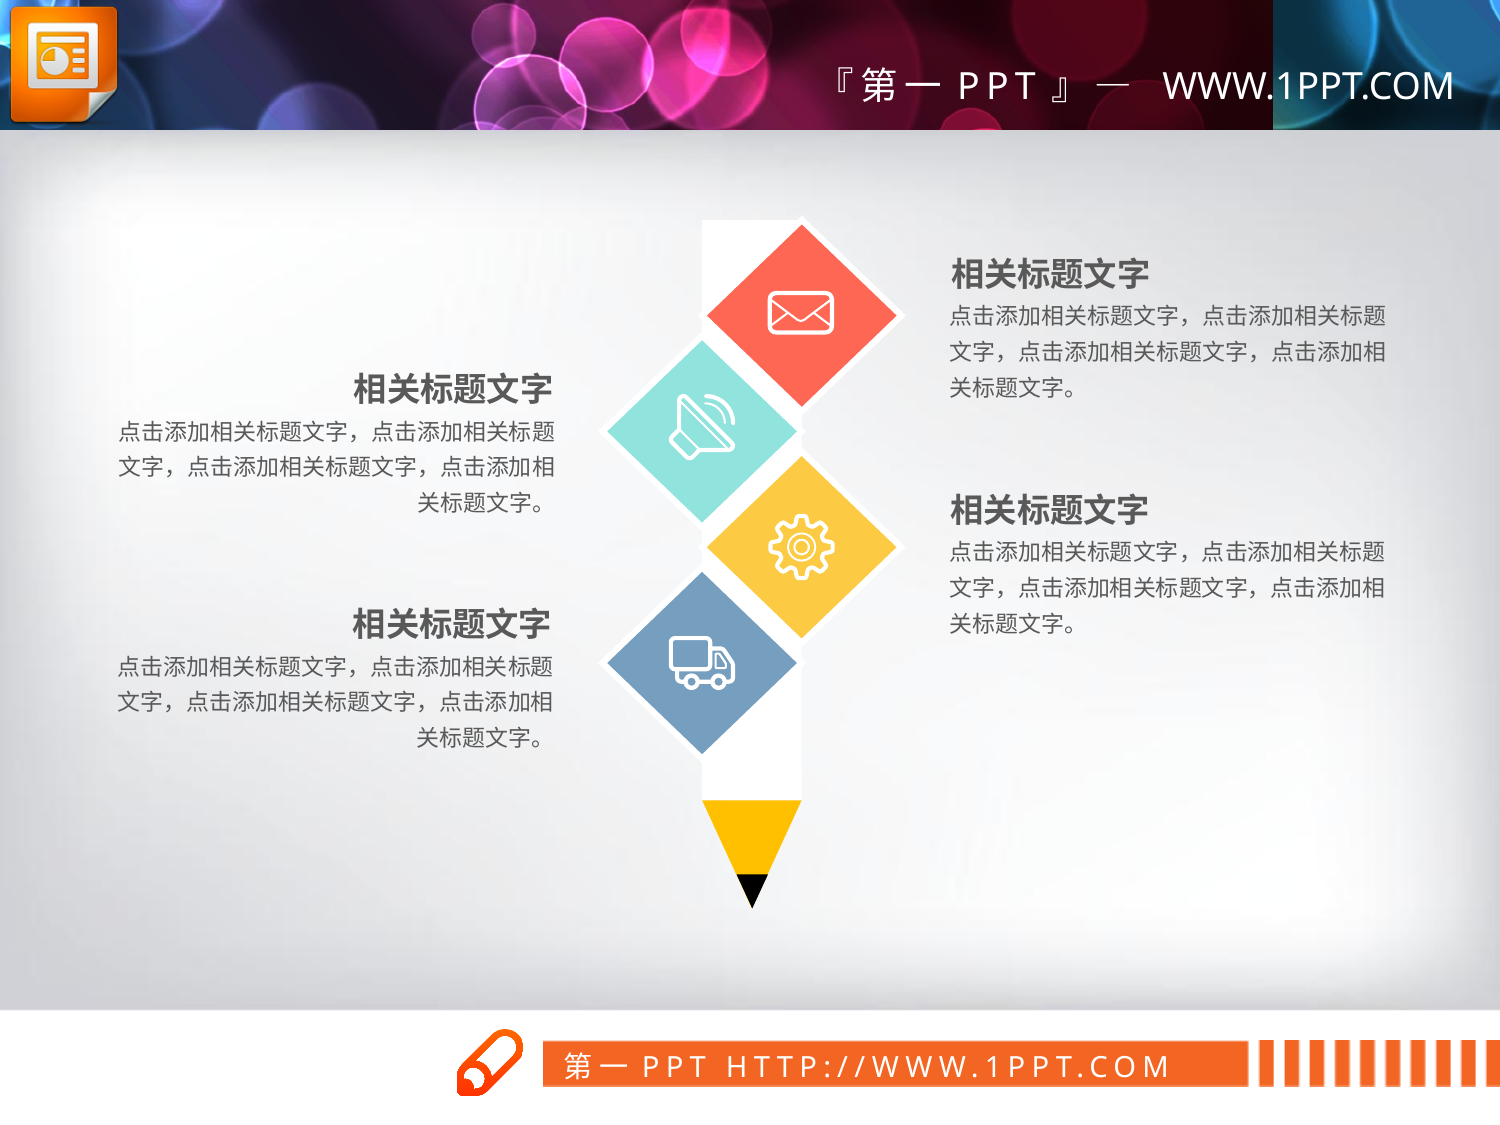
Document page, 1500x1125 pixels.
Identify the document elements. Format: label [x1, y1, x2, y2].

text_box [602, 335, 802, 528]
text_box [89, 348, 571, 522]
text_box [602, 567, 802, 759]
text_box [701, 451, 902, 644]
picture [0, 0, 1500, 1012]
text_box [88, 583, 570, 757]
picture [543, 1040, 1500, 1087]
text_box [701, 765, 802, 909]
text_box [701, 219, 902, 412]
text_box [934, 469, 1415, 643]
text_box [934, 233, 1415, 407]
